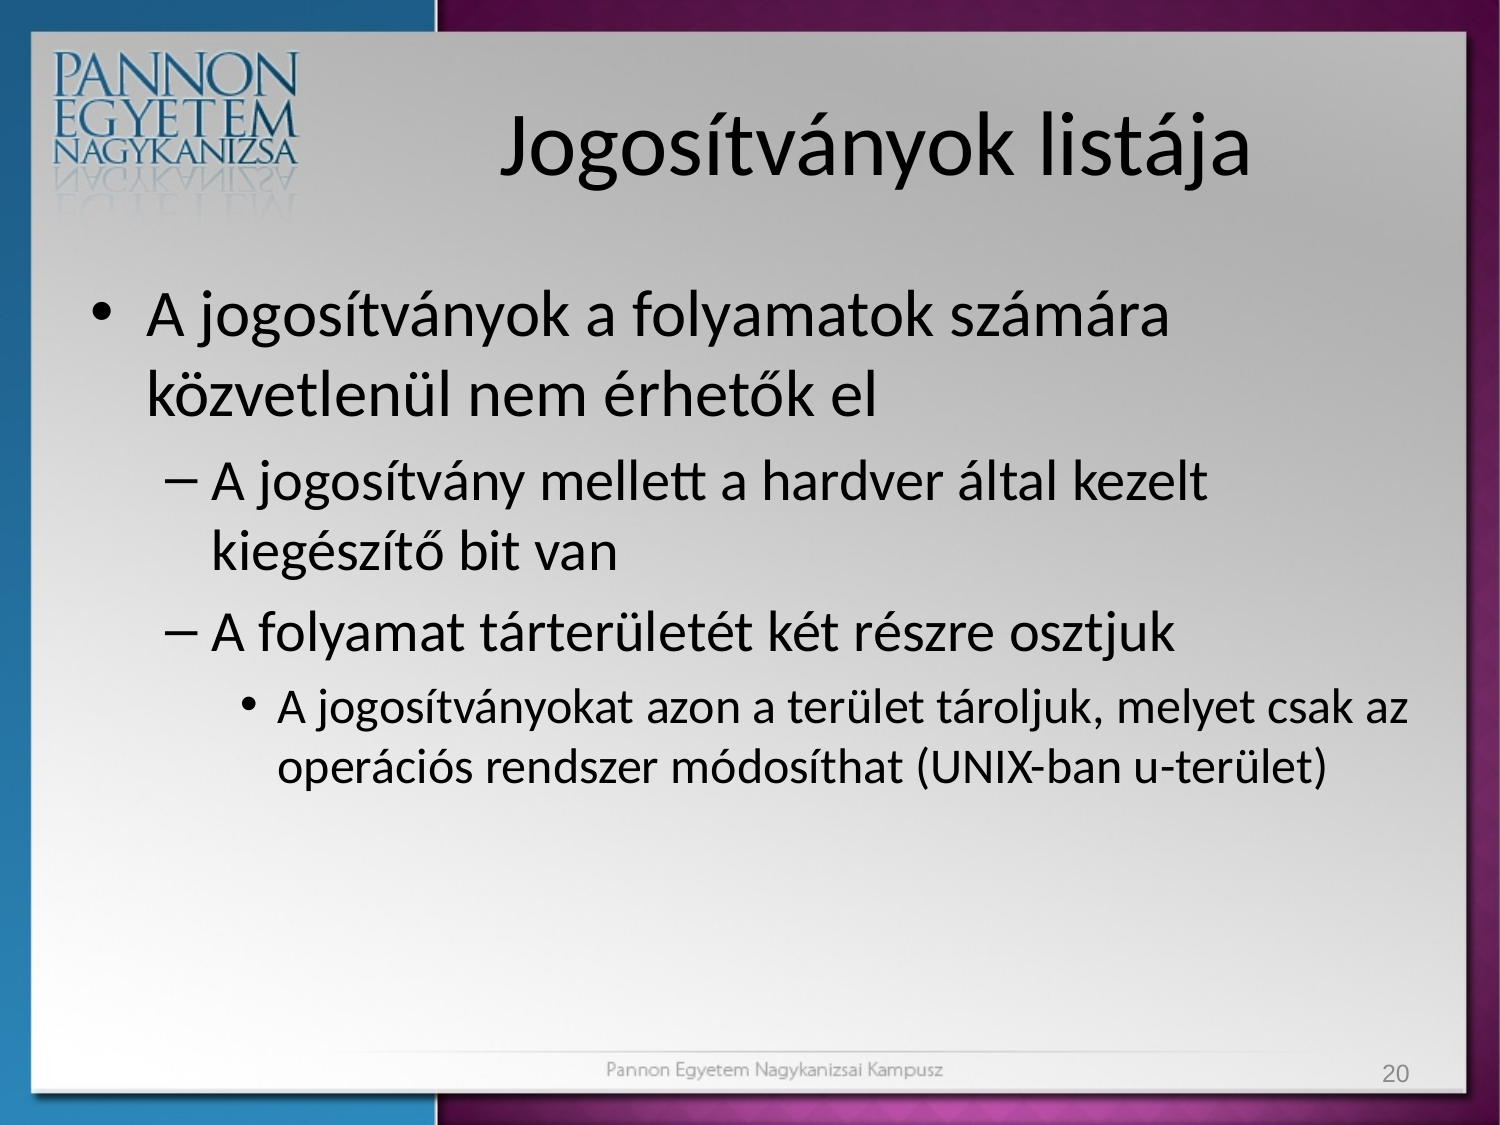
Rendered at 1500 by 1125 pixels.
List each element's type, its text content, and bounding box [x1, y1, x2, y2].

picture [0, 0, 1500, 1125]
slide_number 20 [1074, 1042, 1425, 1103]
list A jogosítványok a folyamatok számára közvetlenül nem érhetők el A jogosítvány mellett a hardver által kezelt kiegészítő bit van A folyamat tárterületét két részre osztjuk A jogosítványokat azon a terület tároljuk, melyet csak az operációs rendszer módosíthat (UNIX-ban u-terület) [75, 262, 1425, 1038]
title Jogosítványok listája [328, 45, 1425, 233]
